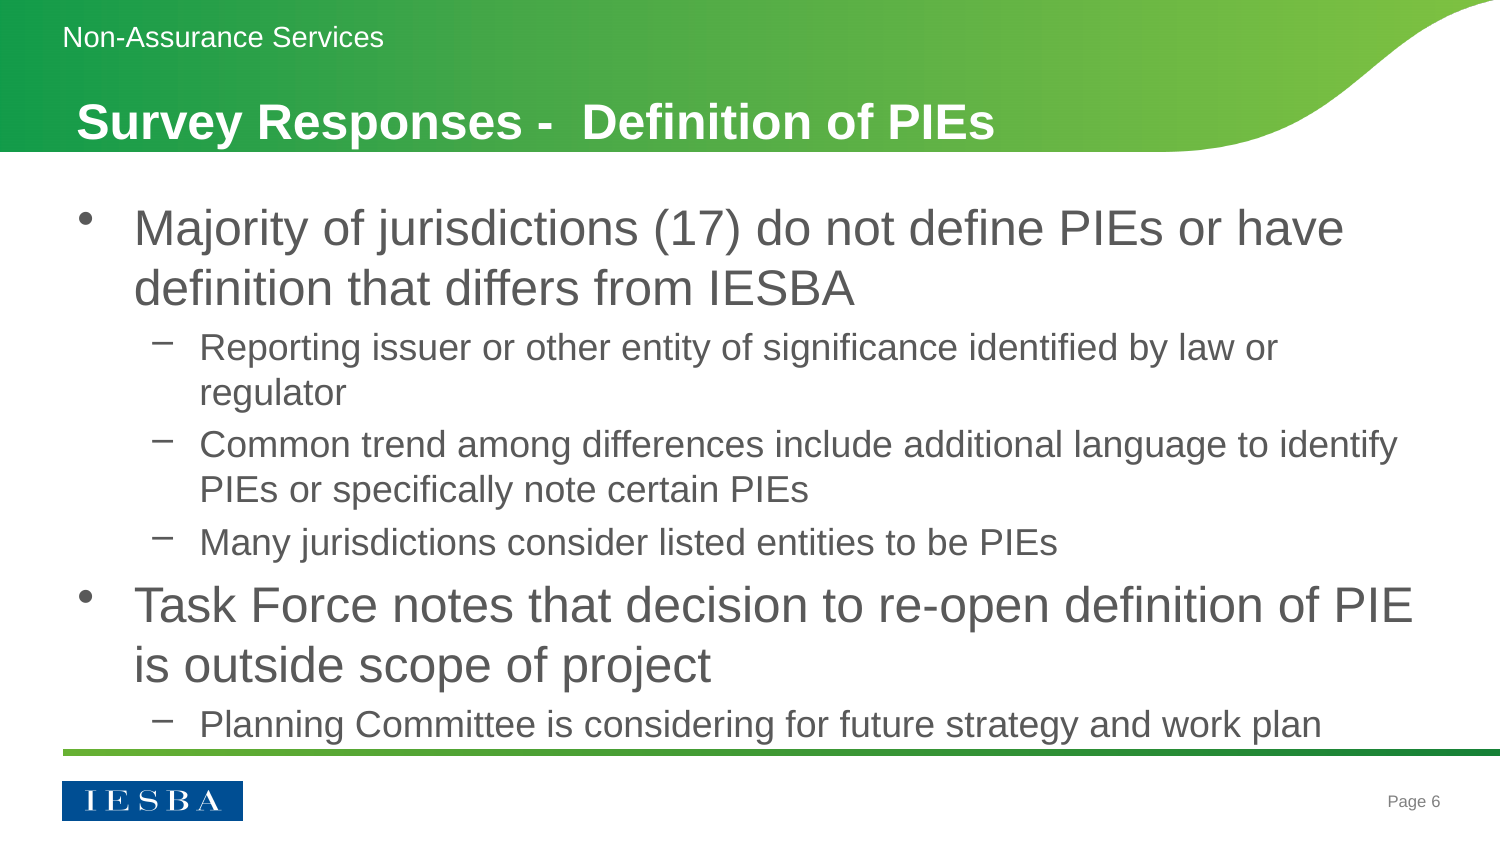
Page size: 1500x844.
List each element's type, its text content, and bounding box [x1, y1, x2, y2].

title Survey Responses - Definition of PIEs [62, 56, 1300, 122]
picture [62, 781, 243, 821]
list Majority of jurisdictions (17) do not define PIEs or have definition that differs from IESBA Reporting issuer or other entity of significance identified by law or regulator Common trend among differences include additional language to identify PIEs or specifically note certain PIEs Many jurisdictions consider listed entities to be PIEs Task Force notes that decision to re-open definition of PIE is outside scope of project Planning Committee is considering for future strategy and work plan [62, 187, 1450, 694]
subtitle Non-Assurance Services [62, 18, 500, 47]
picture [0, 0, 1497, 152]
